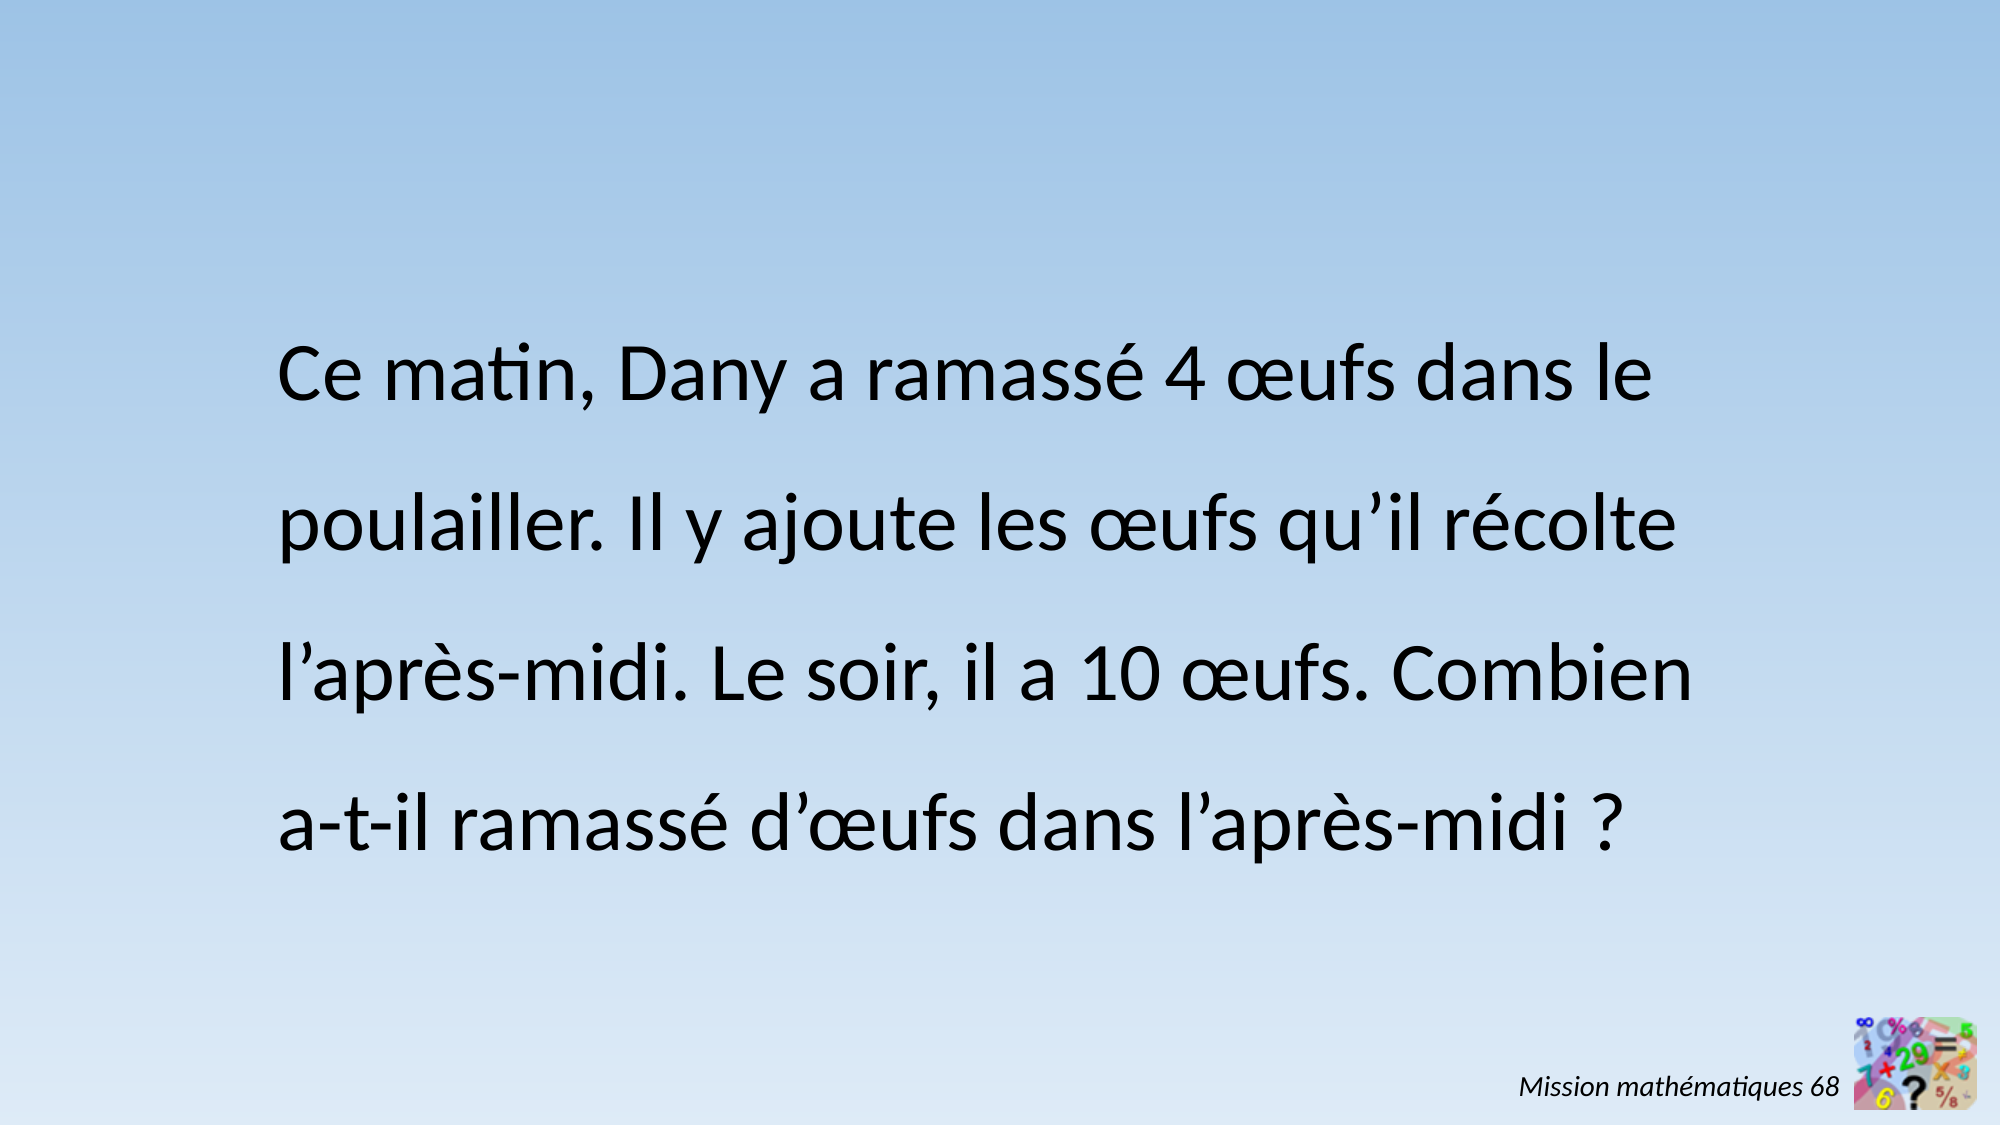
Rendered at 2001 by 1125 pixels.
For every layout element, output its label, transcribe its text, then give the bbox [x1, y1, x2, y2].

text_box Ce matin, Dany a ramassé 4 œufs dans le poulailler. Il y ajoute les œufs qu’il récolte l’après-midi. Le soir, il a 10 œufs. Combien a-t-il ramassé d’œufs dans l’après-midi ? [262, 259, 1737, 875]
text_box Mission mathématiques 68 [1501, 1059, 1854, 1110]
picture [1854, 1017, 1977, 1110]
